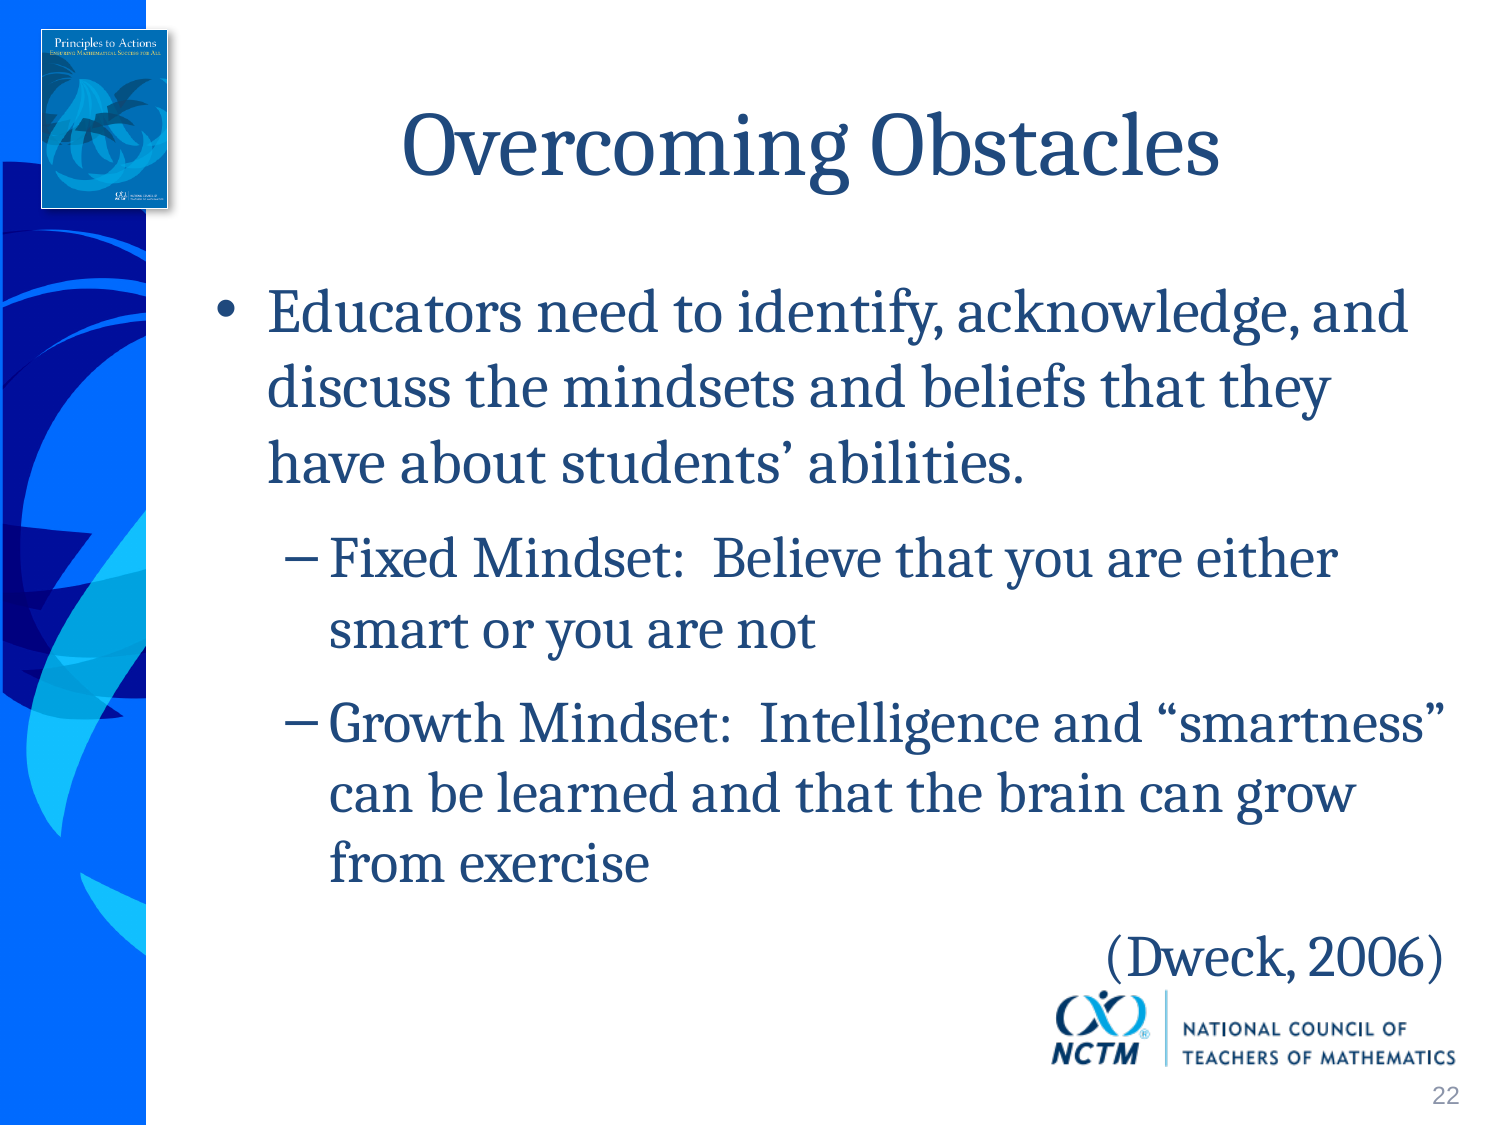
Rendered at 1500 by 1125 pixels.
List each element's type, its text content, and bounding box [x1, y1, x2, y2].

picture [42, 30, 167, 208]
picture [0, 0, 146, 1125]
list Educators need to identify, acknowledge, and discuss the mindsets and beliefs that they have about students’ abilities. Fixed Mindset: Believe that you are either smart or you are not Growth Mindset: Intelligence and “smartness” can be learned and that the brain can grow from exercise (Dweck, 2006) [200, 262, 1463, 1000]
slide_number 22 [1125, 1065, 1475, 1125]
title Overcoming Obstacles [200, 45, 1425, 233]
